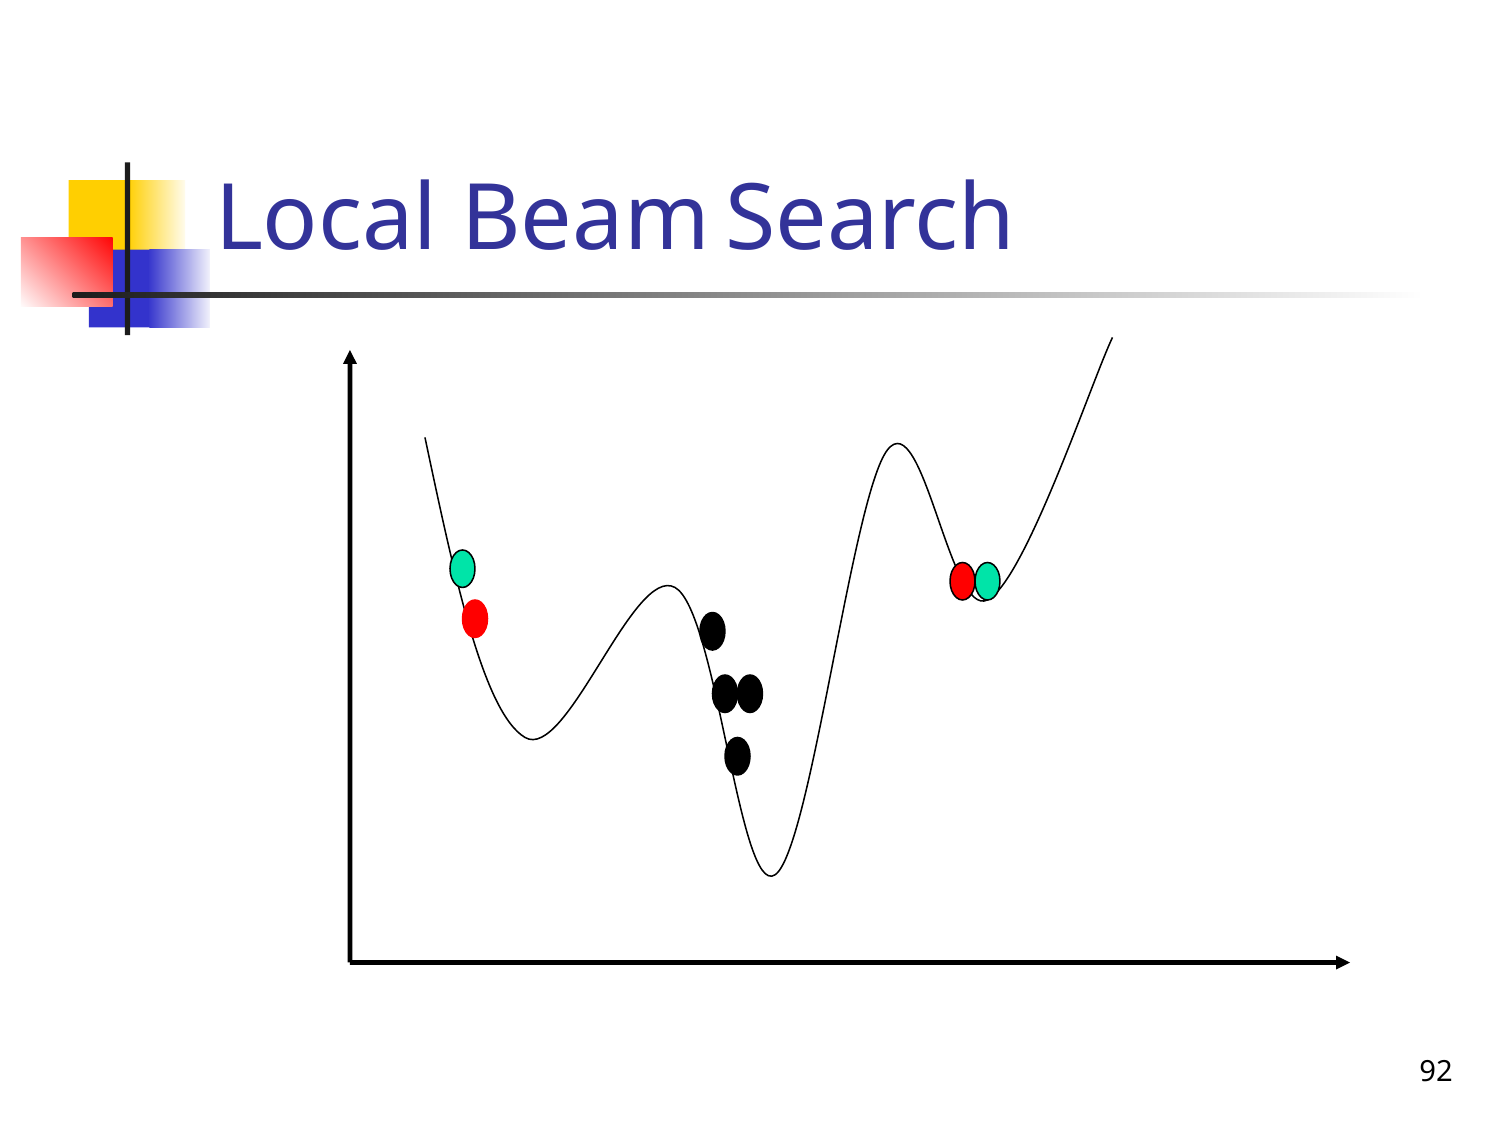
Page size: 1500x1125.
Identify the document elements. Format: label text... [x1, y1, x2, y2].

text_box [975, 562, 1000, 601]
text_box [950, 562, 976, 601]
text_box [462, 600, 488, 638]
slide_number 92 [1154, 1023, 1468, 1100]
text_box [349, 956, 1351, 969]
text_box [424, 337, 1113, 877]
text_box [450, 549, 475, 588]
text_box [725, 737, 751, 775]
text_box [699, 612, 725, 651]
text_box [712, 675, 737, 713]
title Local Beam Search [199, 140, 1479, 276]
text_box [343, 349, 357, 962]
text_box [737, 675, 763, 713]
